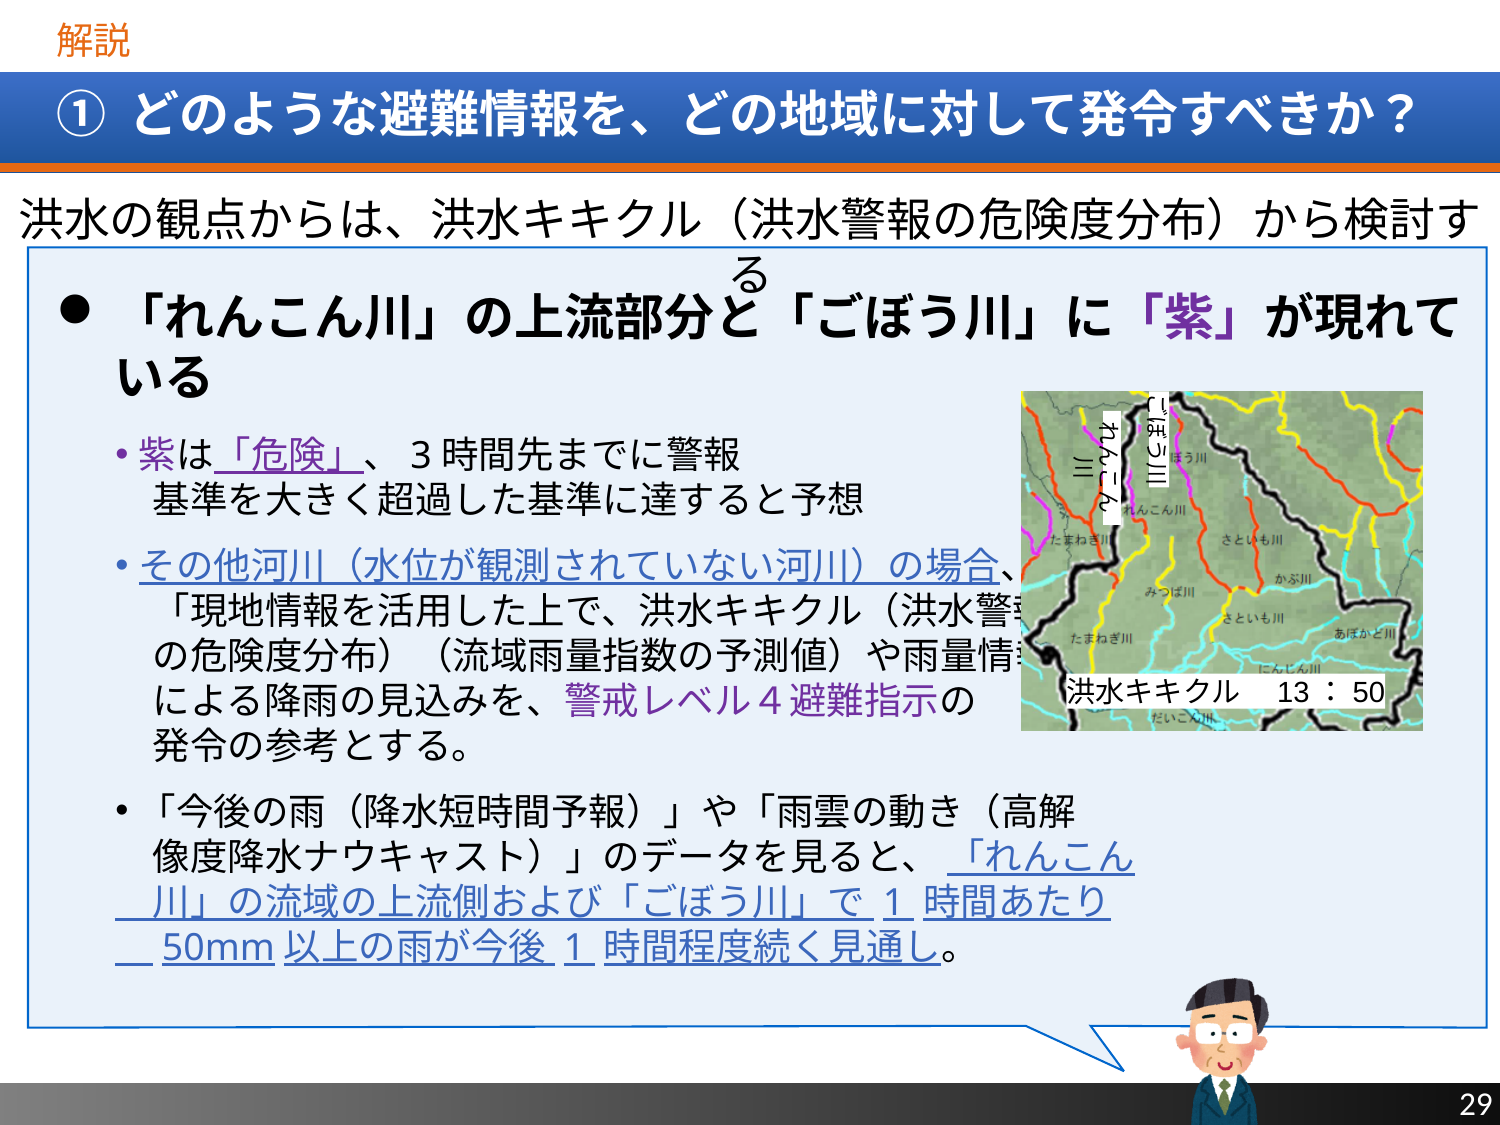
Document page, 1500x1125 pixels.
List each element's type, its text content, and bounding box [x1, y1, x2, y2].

slide_number 29 [1281, 1072, 1500, 1125]
text_box 洪水の観点からは、洪水キキクル（洪水警報の危険度分布）から検討する [0, 183, 1500, 308]
list 解説 [41, 14, 1336, 60]
list 「れんこん川」の上流部分と「ごぼう川」に「紫」が現れている 紫は「危険」、3時間先までに警報 基準を大きく超過した基準に達すると予想 その他河川（水位が観測されていない河川）の場合、 「現地情報を活用した上で、洪水キキクル（洪水警報 の危険度分布）（流域雨量指数の予測値）や雨量情報 による降雨の見込みを、警戒レベル４避難指示の 発令の参考とする。 「今後の雨（降水短時間予報）」や「雨雲の動き（高解 像度降水ナウキャスト）」のデータを見ると、 「れんこん 川」の流域の上流側および「ごぼう川」で 1 時間あたり 50mm以上の雨が今後 1 時間程度続く見通し。 [41, 308, 1487, 924]
title ① どのような避難情報を、どの地域に対して発令すべきか？ [41, 59, 1500, 173]
picture [1020, 391, 1423, 731]
text_box [26, 308, 1488, 1073]
picture [1162, 975, 1281, 1125]
